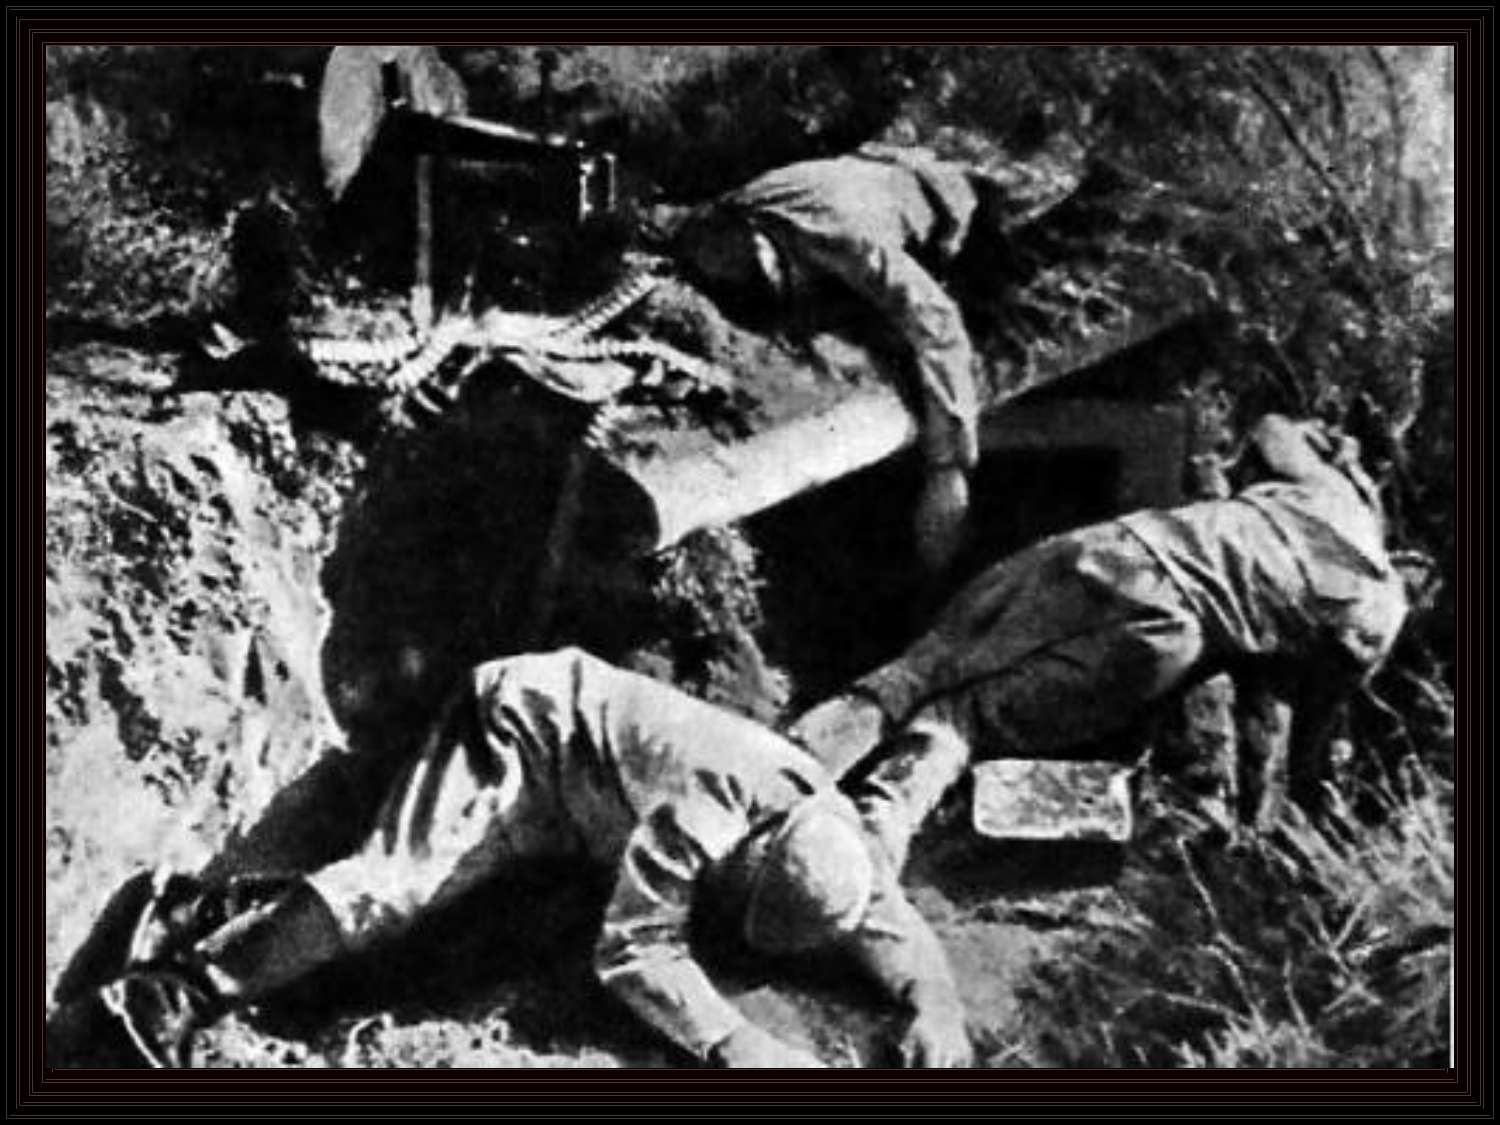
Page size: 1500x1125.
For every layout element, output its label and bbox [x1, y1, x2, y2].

picture [46, 46, 1454, 1069]
